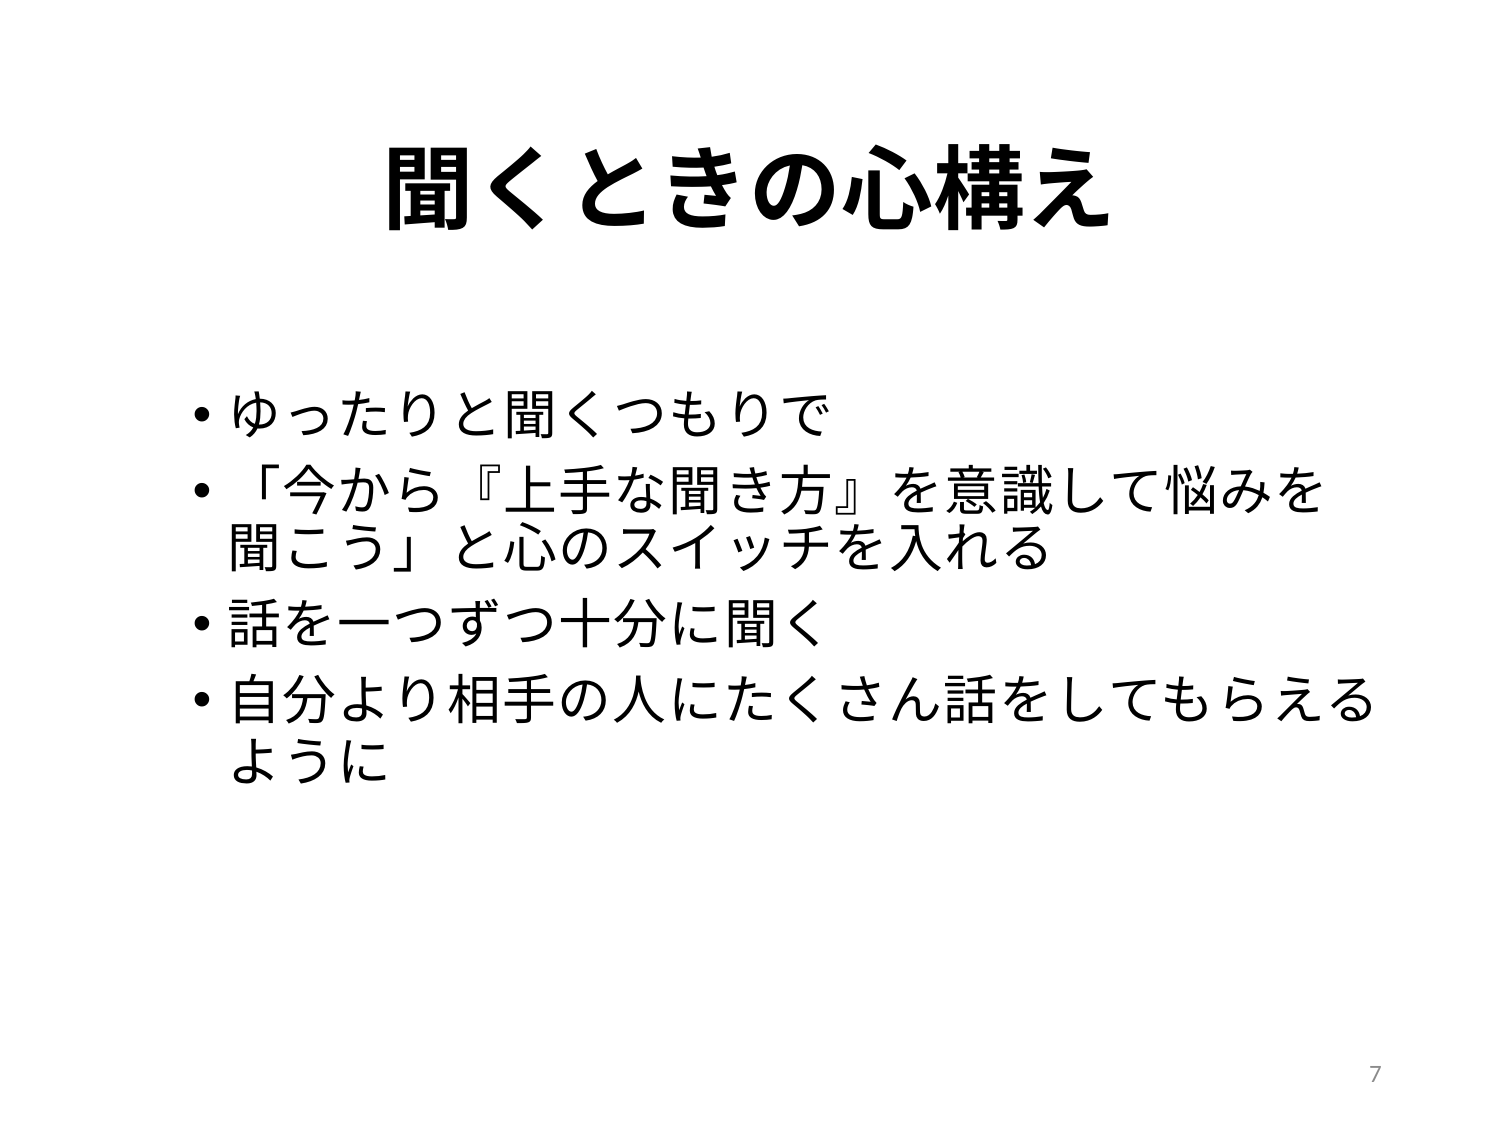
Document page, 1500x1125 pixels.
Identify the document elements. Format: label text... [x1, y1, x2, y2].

slide_number 7 [1059, 1042, 1397, 1103]
title 聞くときの心構え [103, 107, 1397, 279]
list ゆったりと聞くつもりで 「今から『上手な聞き方』を意識して悩みを聞こう」と心のスイッチを入れる 話を一つずつ十分に聞く 自分より相手の人にたくさん話をしてもらえるように [177, 298, 1397, 951]
